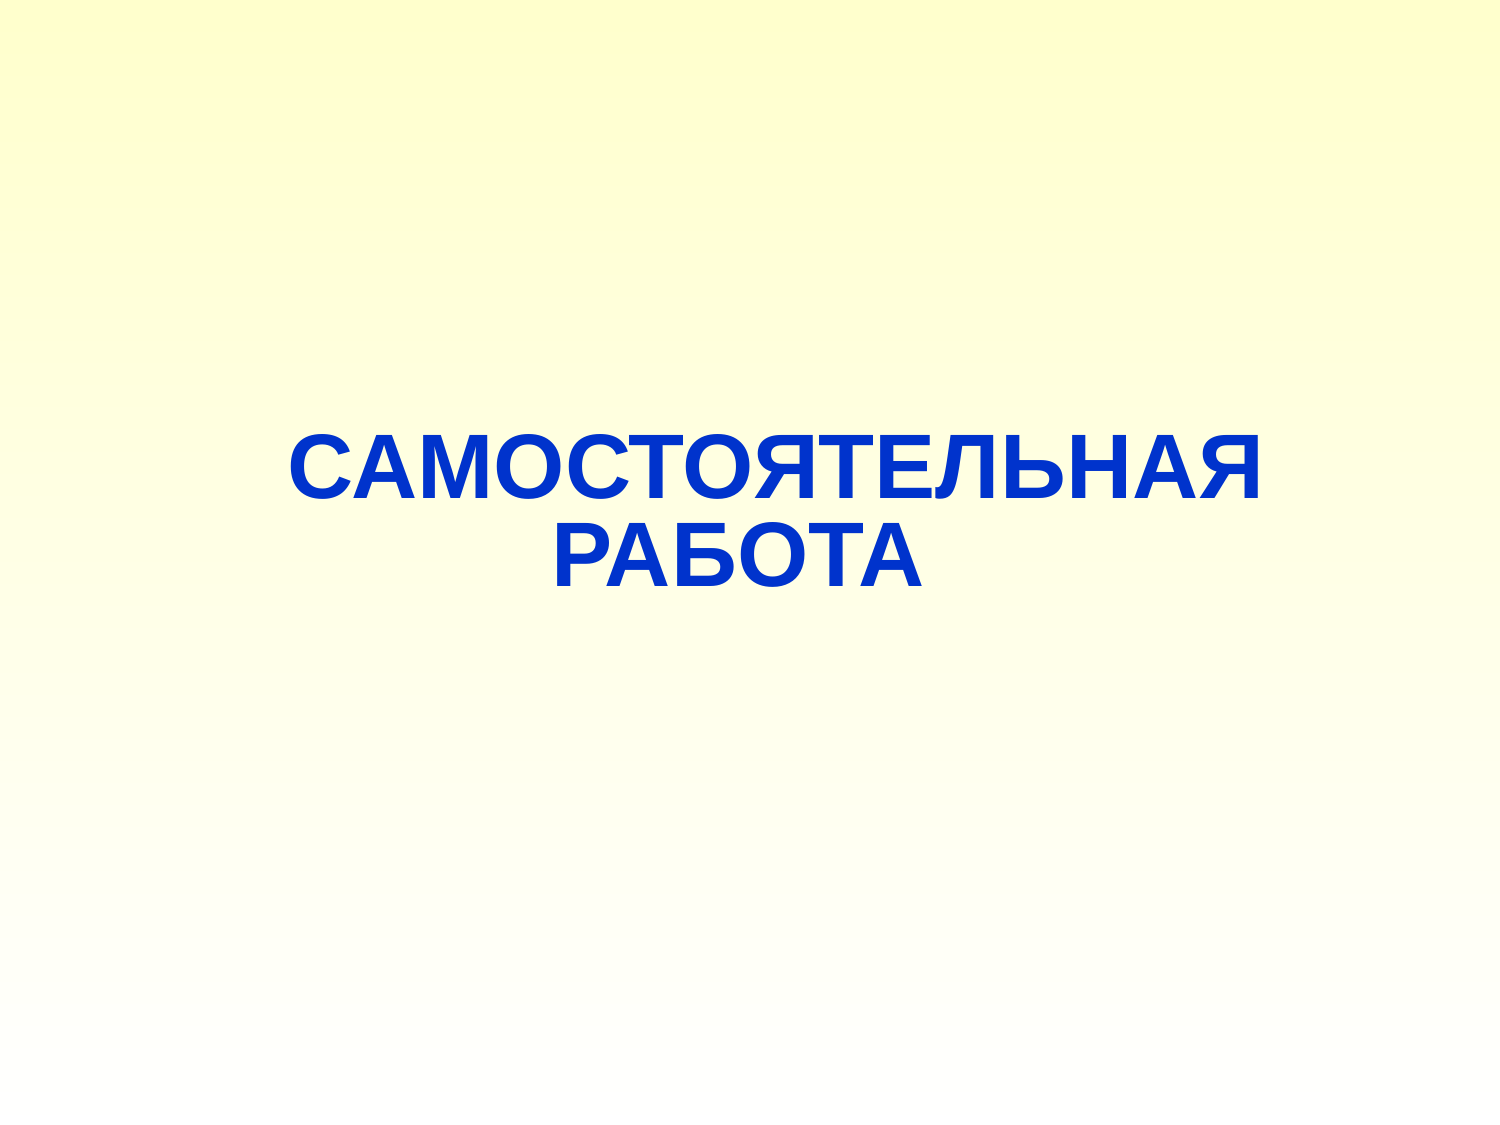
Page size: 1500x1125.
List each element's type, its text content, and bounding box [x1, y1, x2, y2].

subtitle САМОСТОЯТЕЛЬНАЯ РАБОТА [64, 302, 1412, 976]
